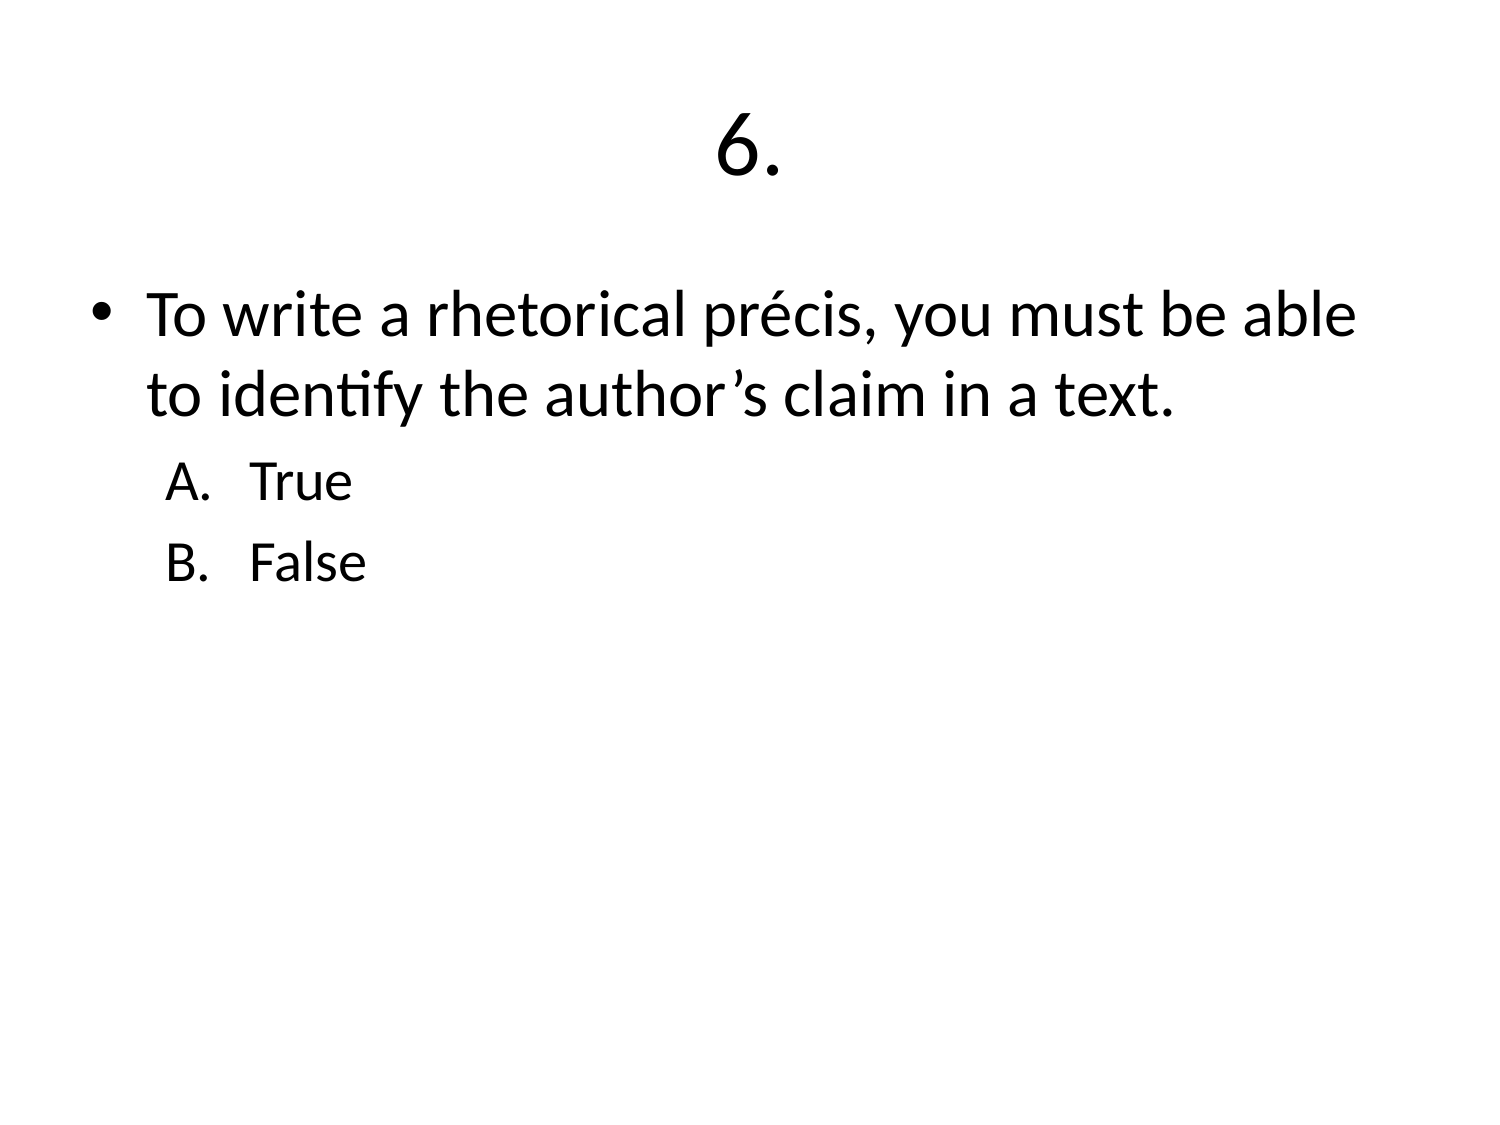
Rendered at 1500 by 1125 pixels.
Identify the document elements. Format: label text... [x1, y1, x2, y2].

list To write a rhetorical précis, you must be able to identify the author’s claim in a text. True False [75, 262, 1425, 1005]
title 6. [75, 45, 1425, 233]
